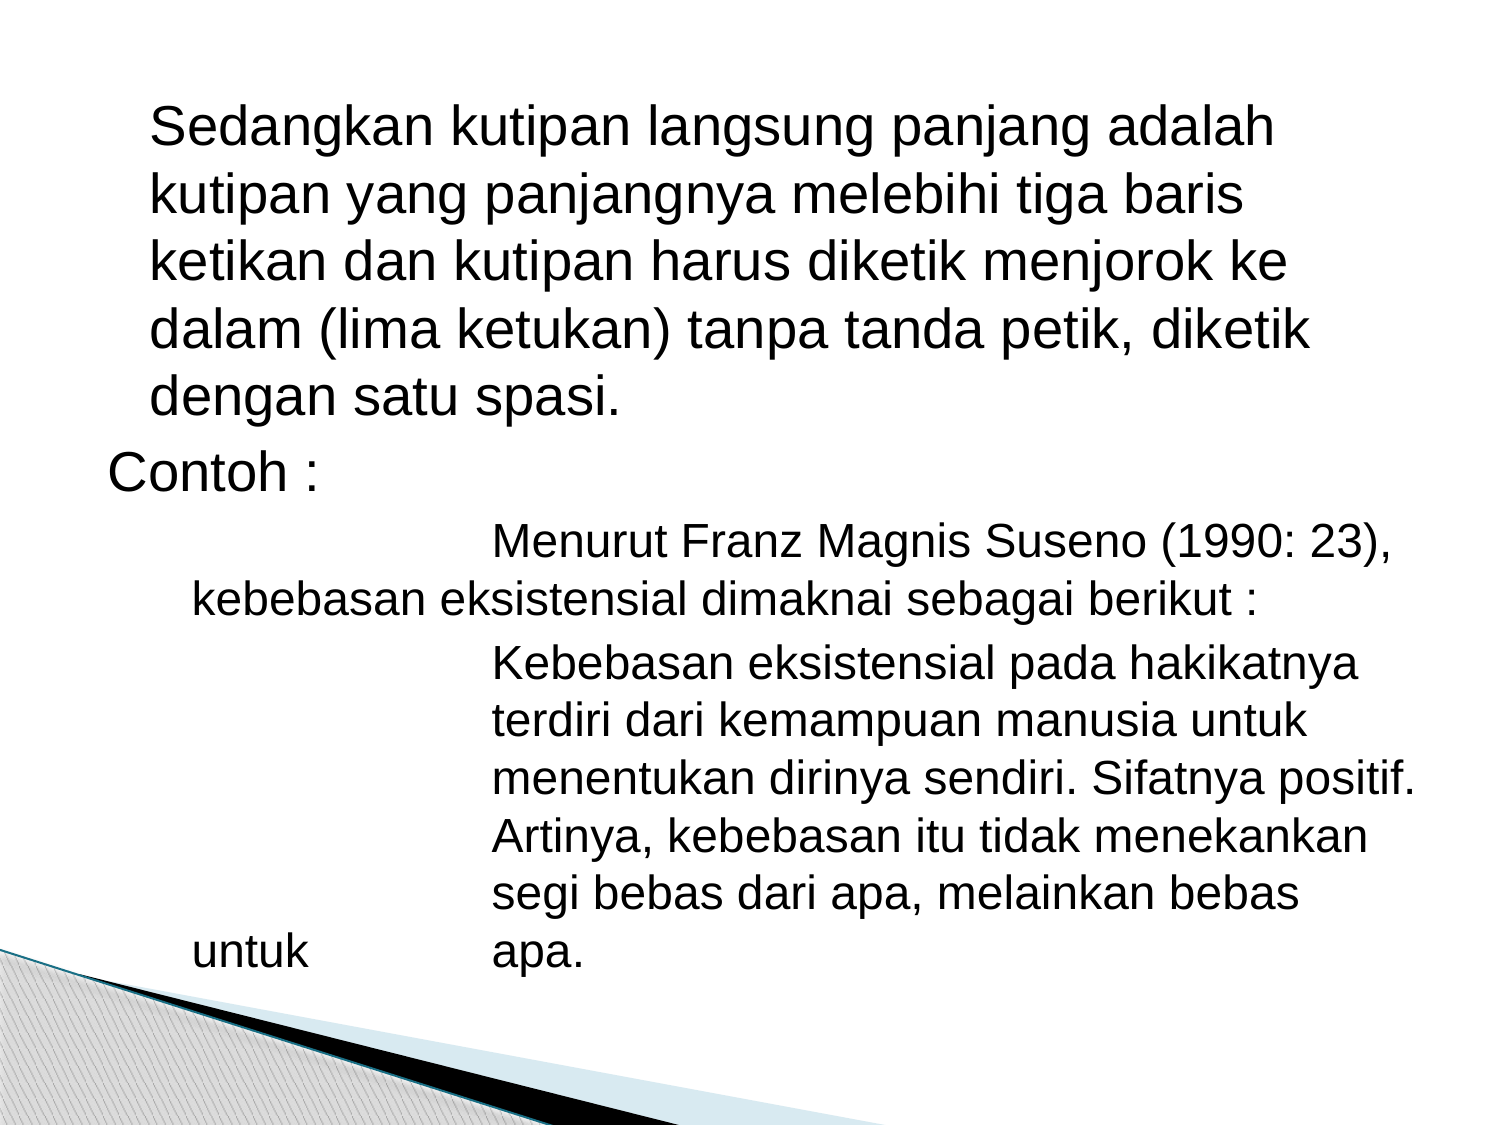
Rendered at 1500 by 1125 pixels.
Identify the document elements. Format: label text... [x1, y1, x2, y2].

list Sedangkan kutipan langsung panjang adalah kutipan yang panjangnya melebihi tiga baris ketikan dan kutipan harus diketik menjorok ke dalam (lima ketukan) tanpa tanda petik, diketik dengan satu spasi. Contoh : Menurut Franz Magnis Suseno (1990: 23), kebebasan eksistensial dimaknai sebagai berikut : Kebebasan eksistensial pada hakikatnya terdiri dari kemampuan manusia untuk menentukan dirinya sendiri. Sifatnya positif. Artinya, kebebasan itu tidak menekankan segi bebas dari apa, melainkan bebas untuk apa. [75, 82, 1442, 1055]
